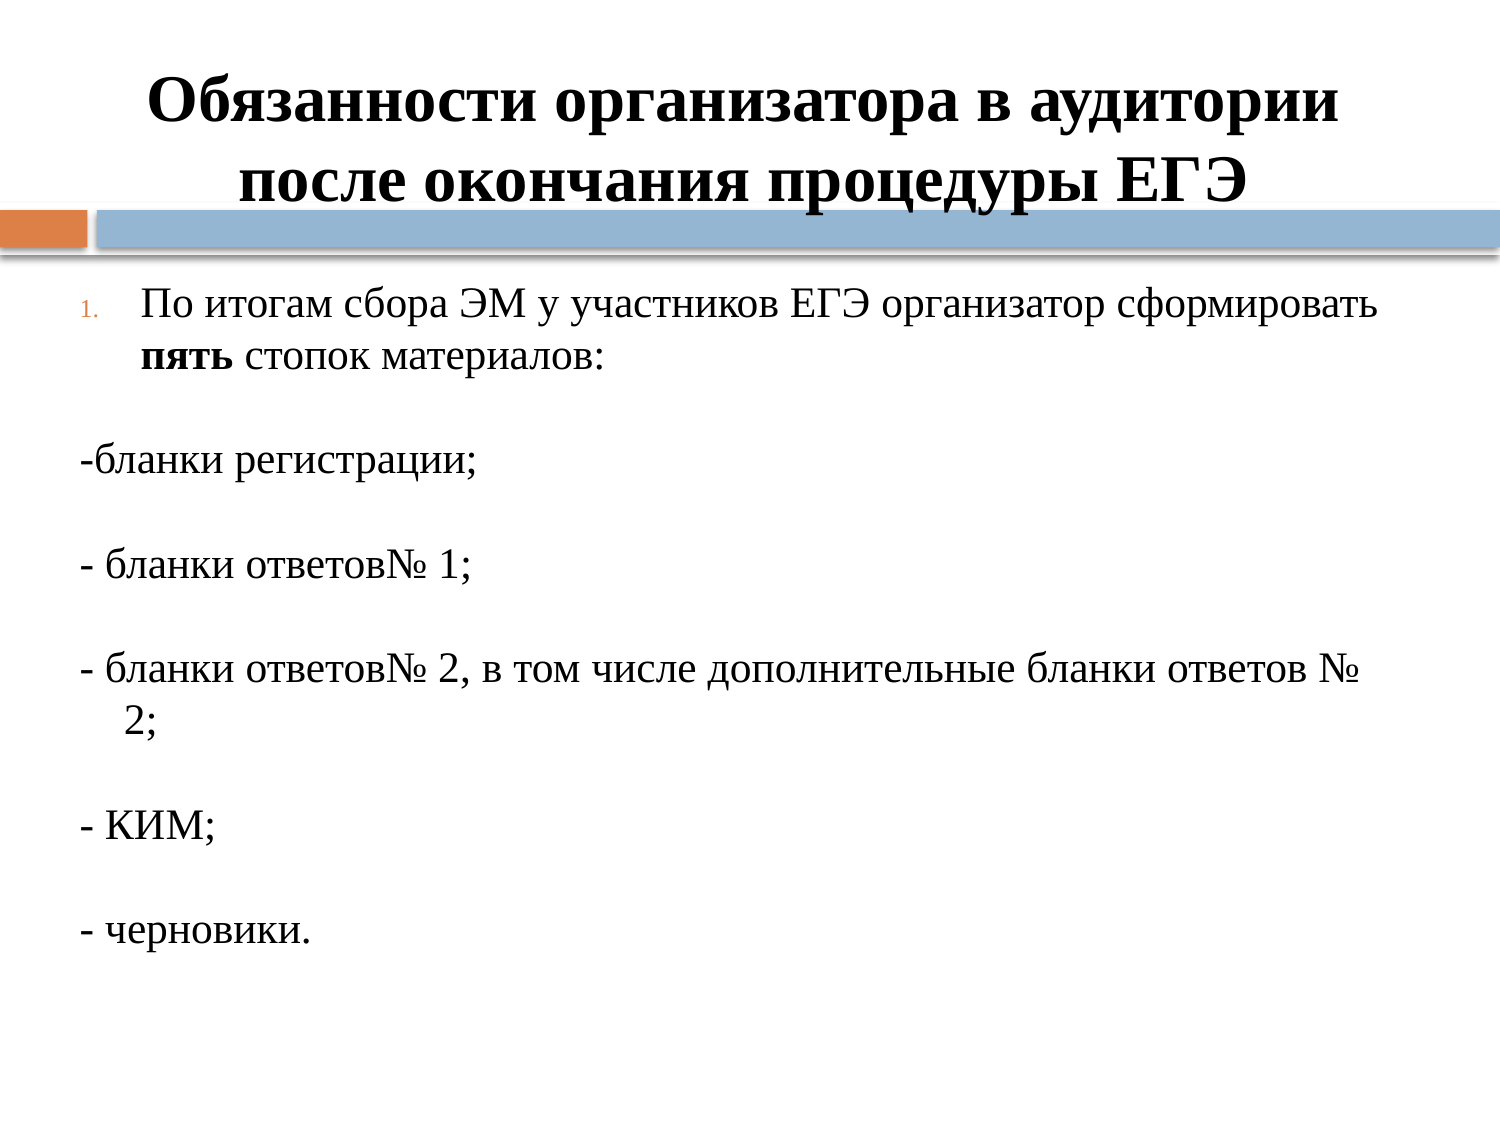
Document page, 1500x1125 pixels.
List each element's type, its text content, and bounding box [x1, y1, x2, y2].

list По итогам сбора ЭМ у участников ЕГЭ организатор сформировать пять стопок материалов: -бланки регистрации; - бланки ответов№ 1; - бланки ответов№ 2, в том числе дополнительные бланки ответов № 2; - КИМ; - черновики. [64, 266, 1400, 967]
title Обязанности организатора в аудитории после окончания процедуры ЕГЭ [58, 33, 1430, 237]
